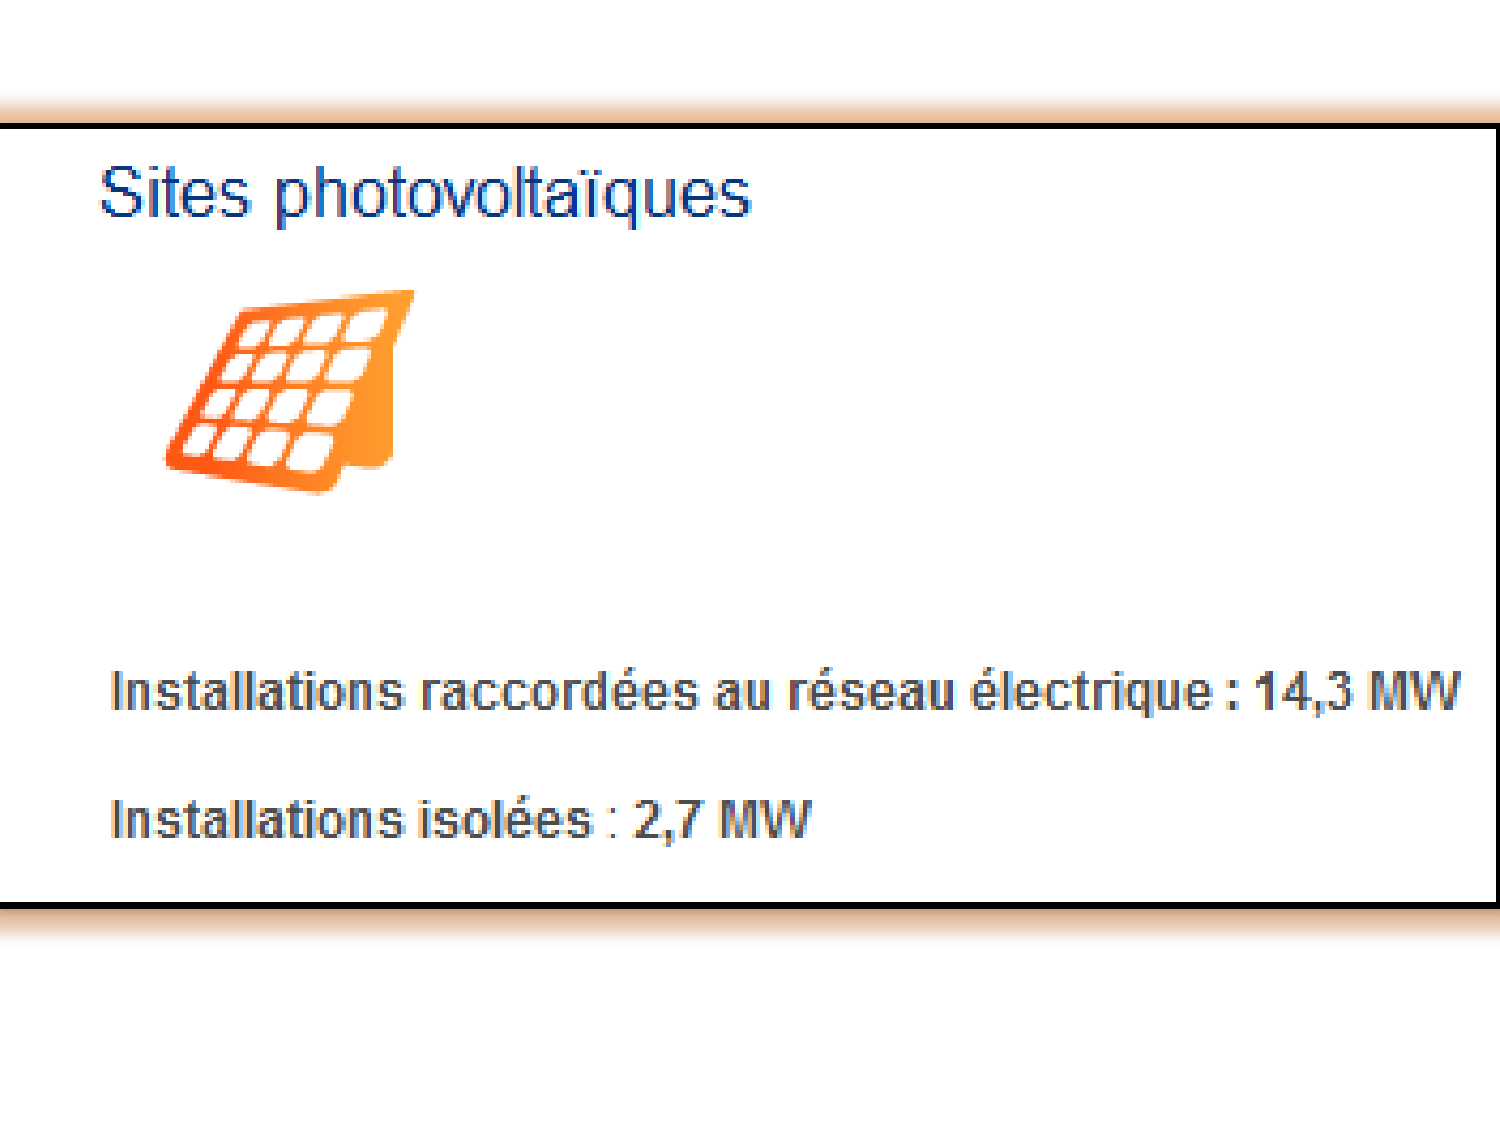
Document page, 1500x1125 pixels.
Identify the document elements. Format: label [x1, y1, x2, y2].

picture [0, 128, 1496, 903]
